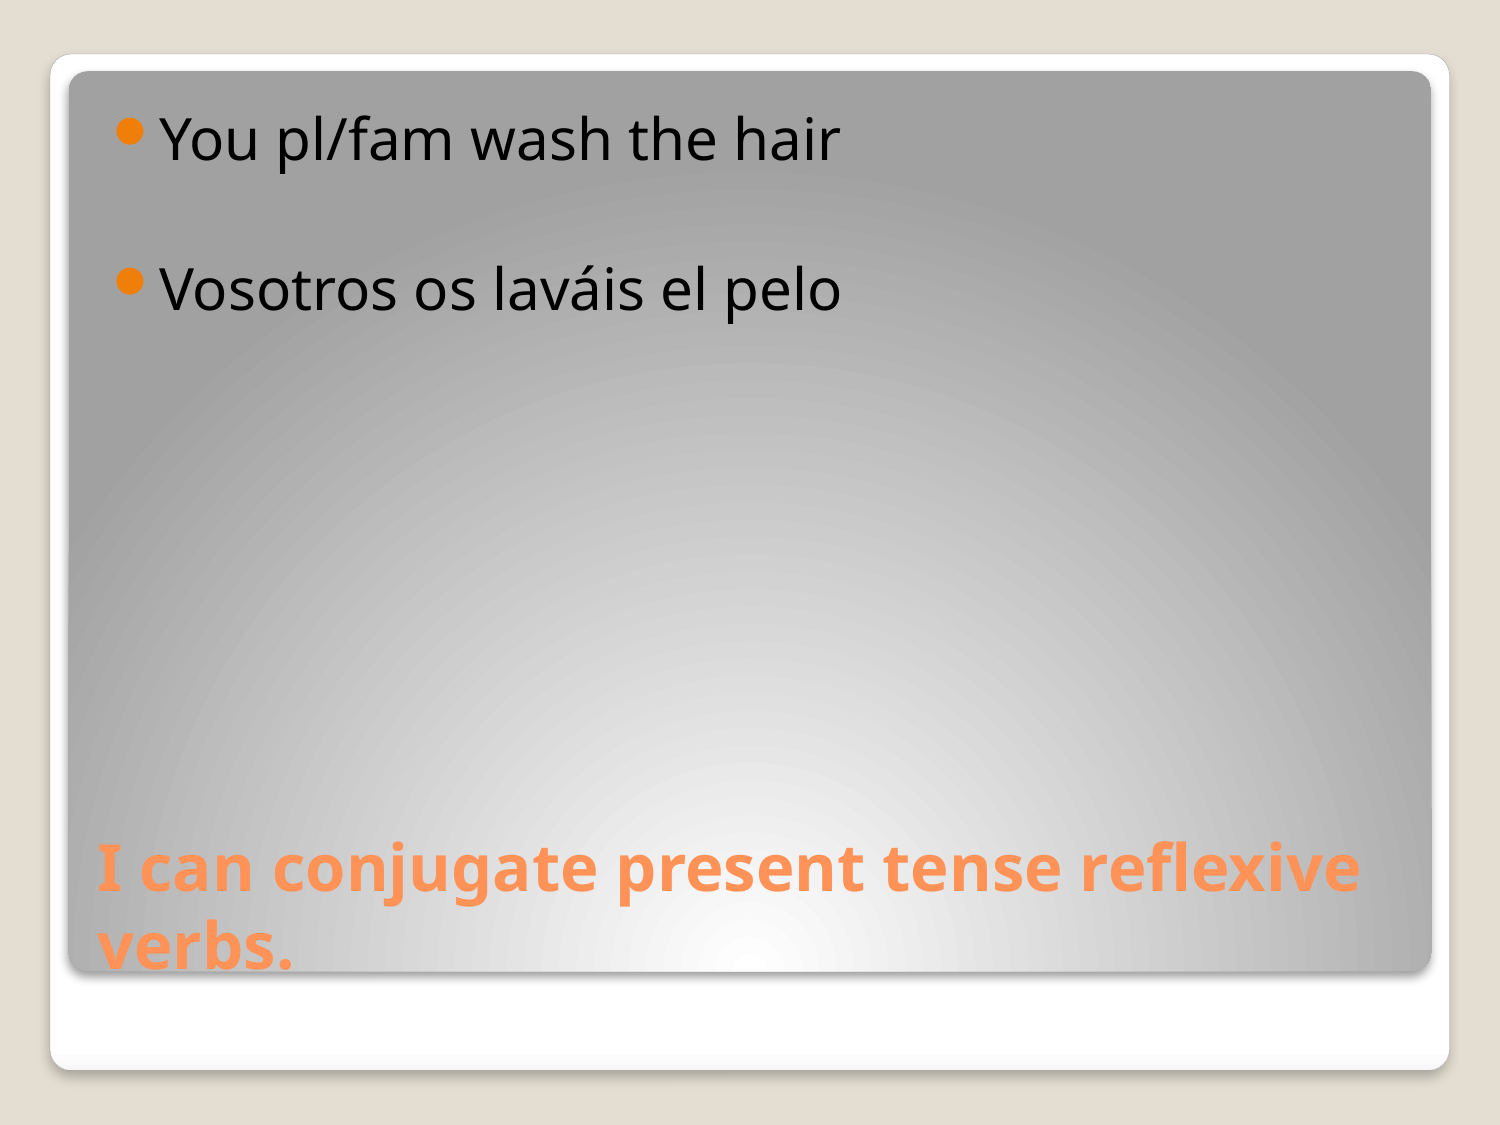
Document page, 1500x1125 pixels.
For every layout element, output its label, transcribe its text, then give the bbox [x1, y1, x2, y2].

title I can conjugate present tense reflexive verbs. [82, 817, 1425, 990]
list You pl/fam wash the hair Vosotros os laváis el pelo [82, 86, 1425, 774]
